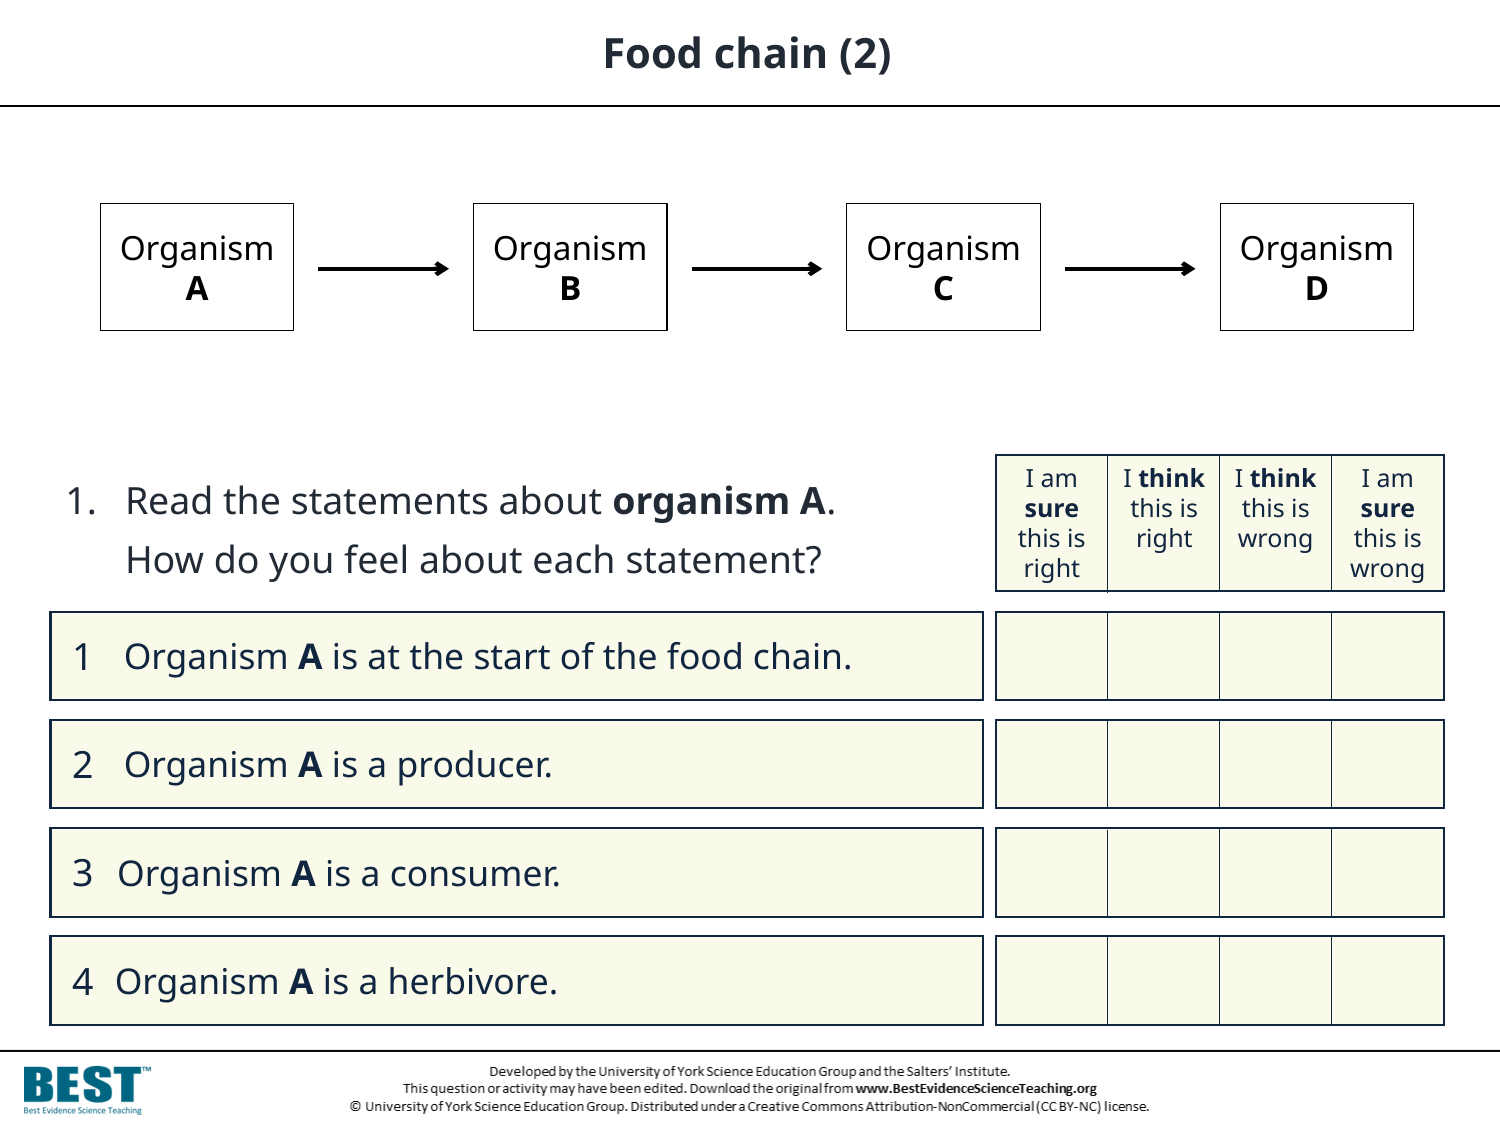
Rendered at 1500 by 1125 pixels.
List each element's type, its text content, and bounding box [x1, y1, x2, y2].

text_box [995, 828, 1444, 919]
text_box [995, 935, 1444, 1026]
picture [0, 105, 1500, 1125]
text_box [100, 203, 1414, 331]
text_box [995, 454, 1444, 593]
text_box Food chain (2) [23, 4, 1471, 99]
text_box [995, 611, 1444, 701]
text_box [995, 719, 1444, 810]
